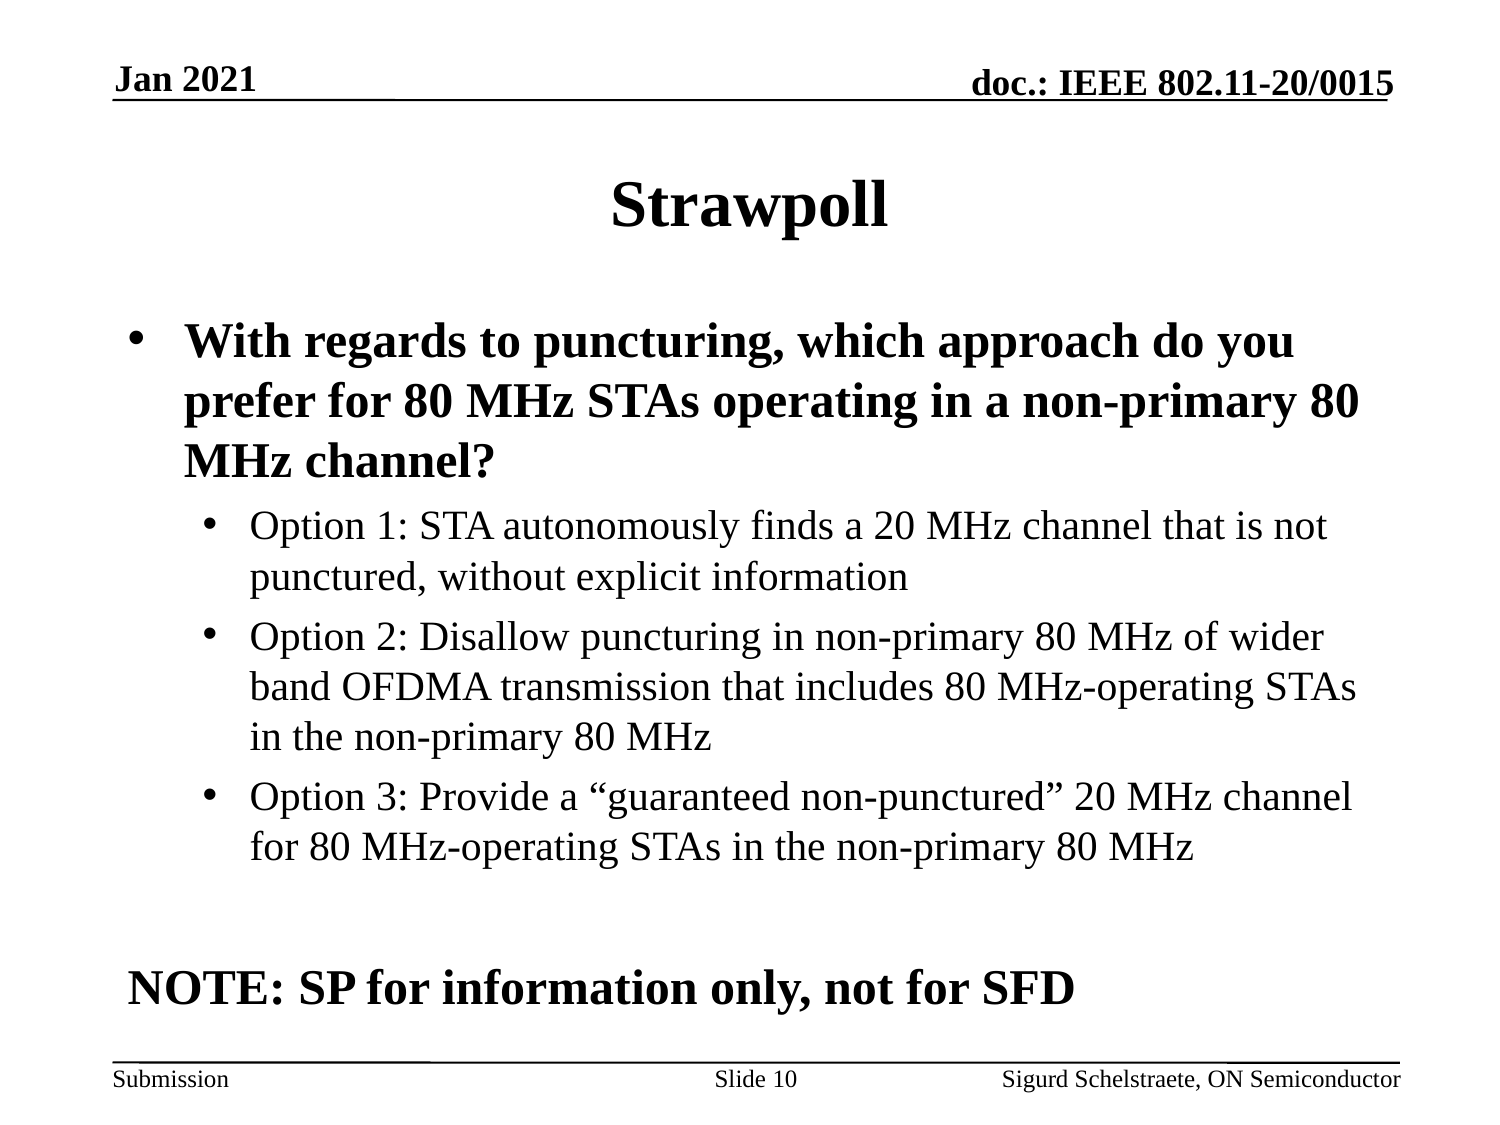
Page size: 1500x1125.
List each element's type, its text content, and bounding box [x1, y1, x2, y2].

slide_number Slide 10 [712, 1061, 800, 1123]
title Strawpoll [112, 112, 1388, 288]
list With regards to puncturing, which approach do you prefer for 80 MHz STAs operating in a non-primary 80 MHz channel? Option 1: STA autonomously finds a 20 MHz channel that is not punctured, without explicit information Option 2: Disallow puncturing in non-primary 80 MHz of wider band OFDMA transmission that includes 80 MHz-operating STAs in the non-primary 80 MHz Option 3: Provide a “guaranteed non-punctured” 20 MHz channel for 80 MHz-operating STAs in the non-primary 80 MHz NOTE: SP for information only, not for SFD [112, 299, 1388, 1038]
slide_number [114, 54, 423, 100]
footer Sigurd Schelstraete, ON Semiconductor [902, 1061, 1402, 1093]
